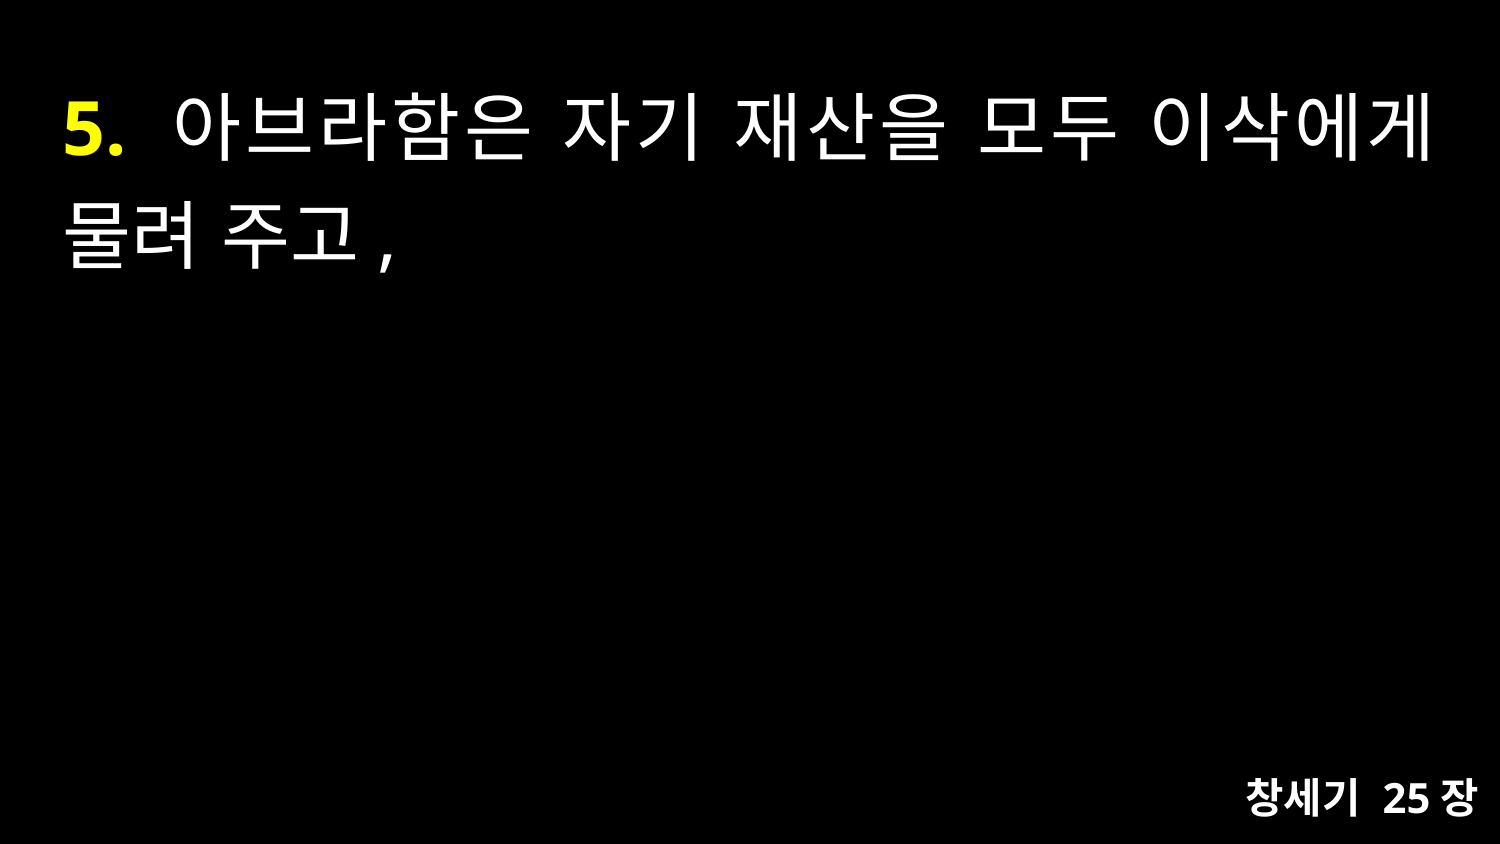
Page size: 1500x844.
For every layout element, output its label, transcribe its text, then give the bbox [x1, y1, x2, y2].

title 5. 아브라함은 자기 재산을 모두 이삭에게 물려 주고, [0, 0, 1500, 844]
subtitle 창세기 25장 [916, 770, 1500, 844]
